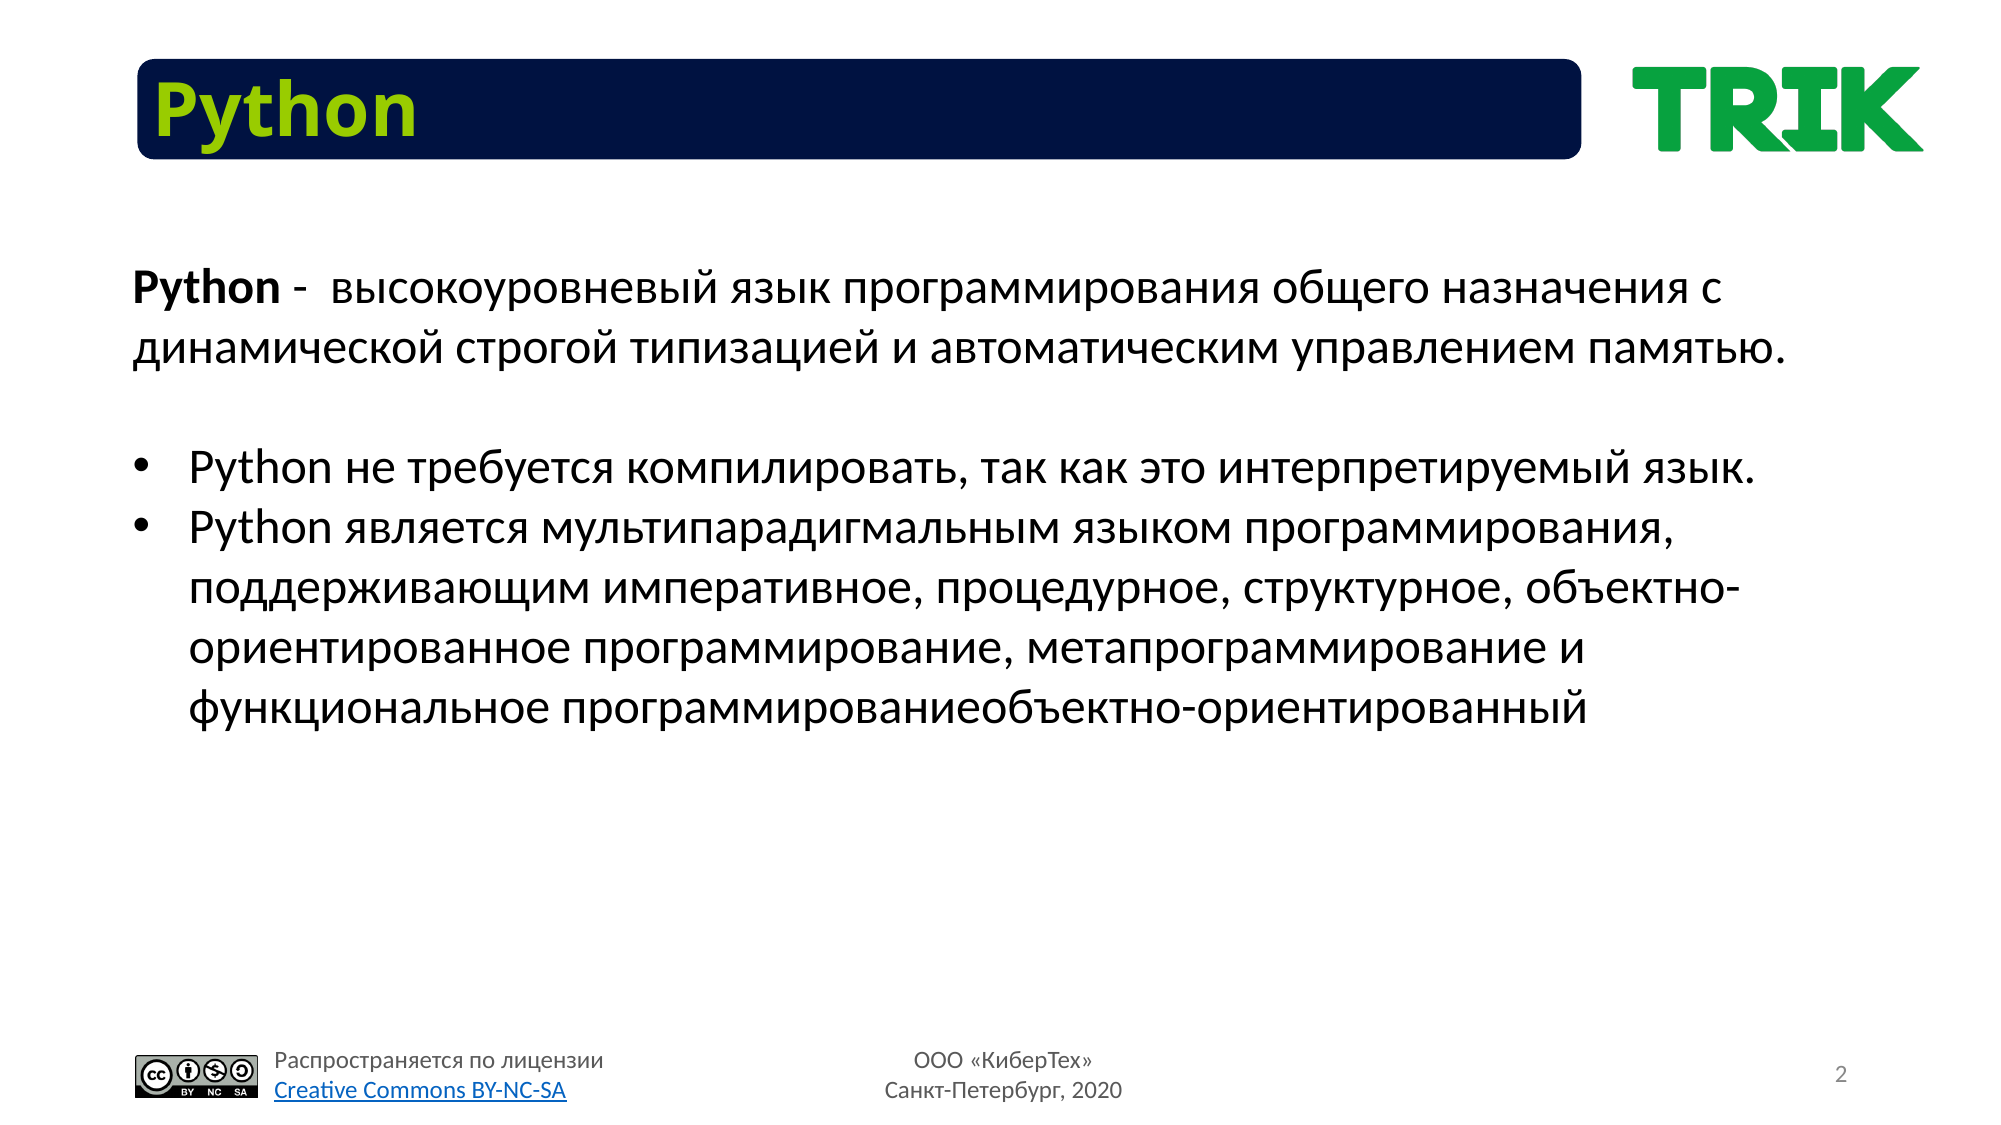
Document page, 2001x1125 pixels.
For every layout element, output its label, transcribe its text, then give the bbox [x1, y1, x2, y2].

slide_number 2 [1412, 1042, 1863, 1103]
title Python [137, 61, 1582, 163]
text_box Python - высокоуровневый язык программирования общего назначения с динамической строгой типизацией и автоматическим управлением памятью. Python не требуется компилировать, так как это интерпретируемый язык. Python является мультипарадигмальным языком программирования, поддерживающим императивное, процедурное, структурное, объектно-ориентированное программирование, метапрограммирование и функциональное программированиеобъектно-ориентированный [98, 246, 1935, 823]
picture [1631, 64, 1924, 154]
picture [135, 1055, 258, 1098]
